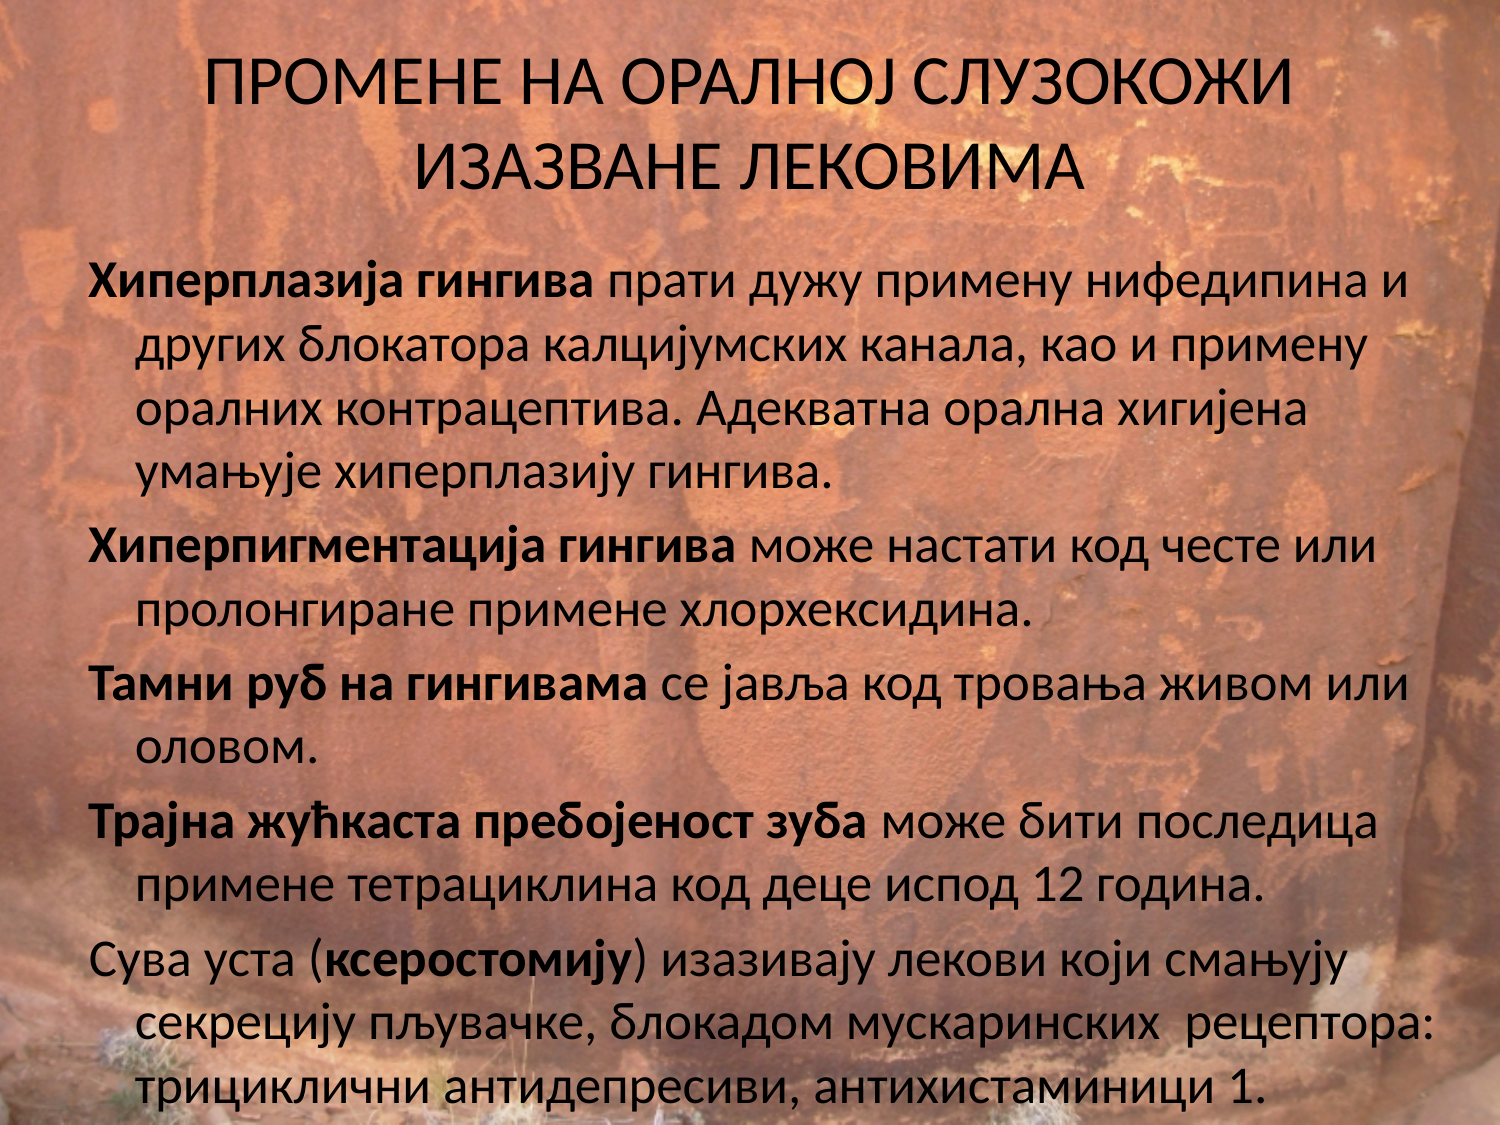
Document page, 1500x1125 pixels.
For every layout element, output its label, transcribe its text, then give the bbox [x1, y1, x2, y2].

list Хиперплазија гингива прати дужу примену нифедипина и других блокатора калцијумских канала, као и примену оралних контрацептива. Адекватна орална хигијена умањује хиперплазију гингива. Хиперпигментација гингива може настати код честе или пролонгиране примене хлорхексидина. Тамни руб на гингивама се јавља код тровања живом или оловом. Трајна жућкаста пребојеност зуба може бити последица примене тетрациклина код деце испод 12 година. Сува уста (ксеростомију) изазивају лекови који смањују секрецију пљувачке, блокадом мускаринских рецептора: трициклични антидепресиви, антихистаминици 1. генерације, атропин, скополамин и спазмолитици. [0, 237, 1500, 1125]
title ПРОМЕНЕ НА ОРАЛНОЈ СЛУЗОКОЖИ ИЗАЗВАНЕ ЛЕКОВИМА [75, 24, 1425, 213]
picture [0, 0, 1500, 237]
